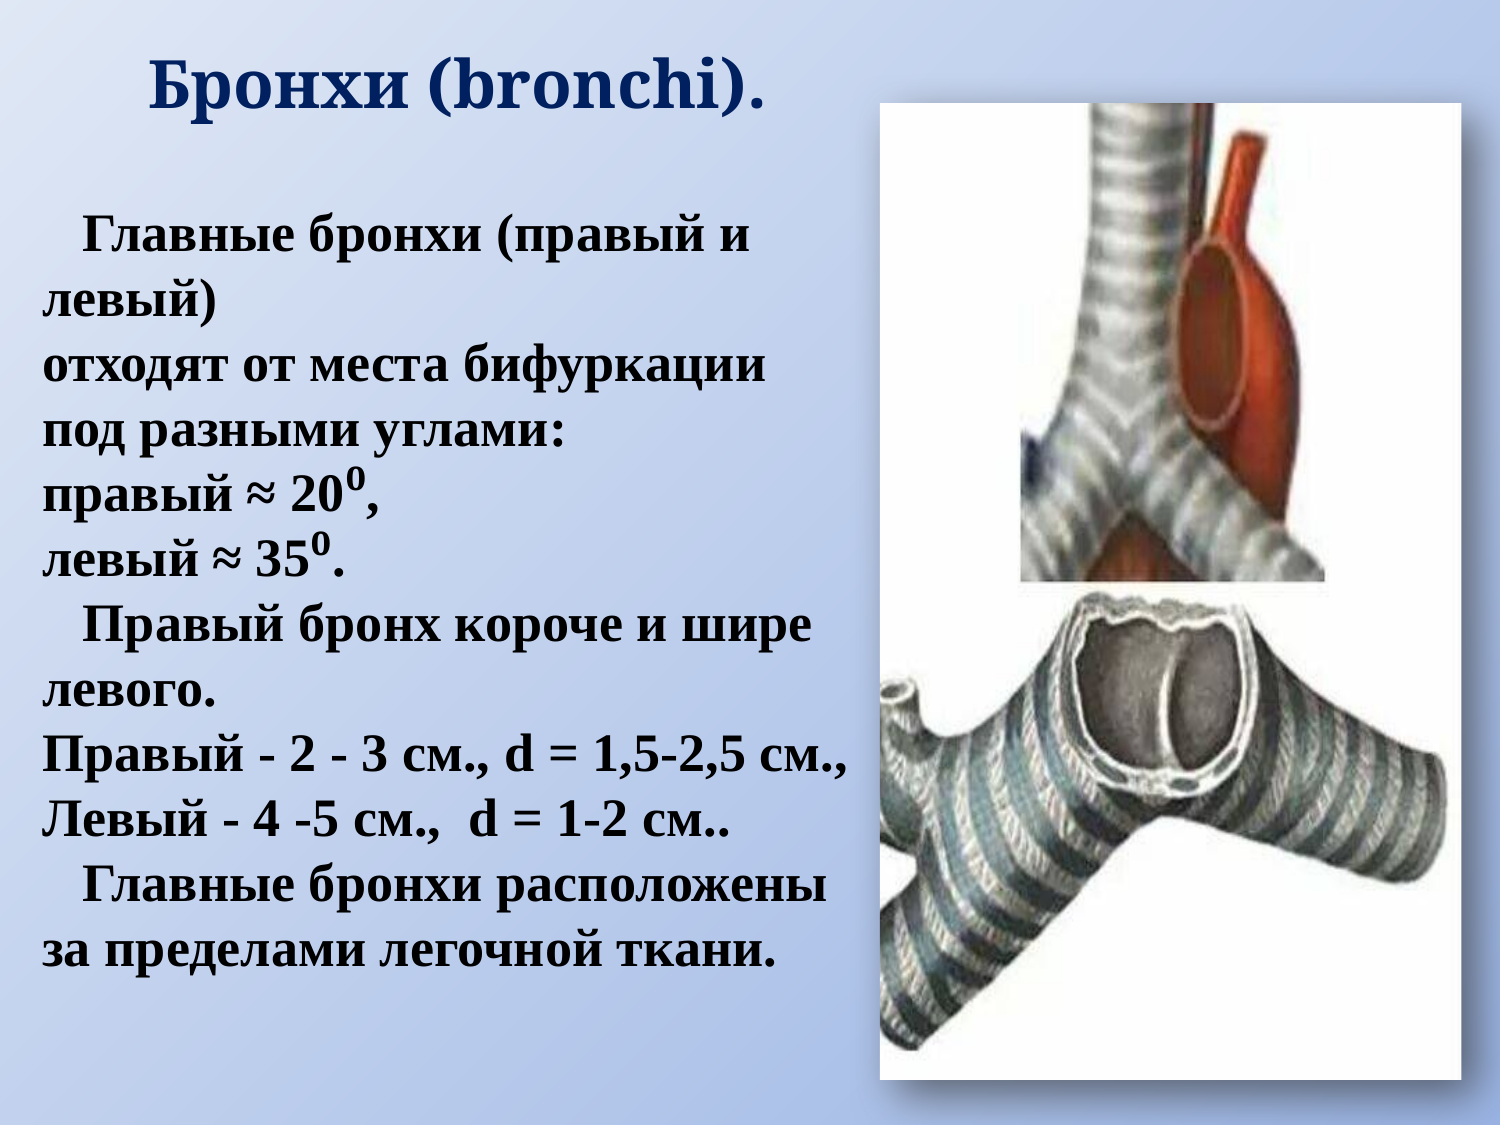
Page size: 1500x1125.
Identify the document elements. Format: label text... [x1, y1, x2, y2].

picture [879, 103, 1462, 1080]
title Бронхи (bronchi). [90, 16, 824, 147]
text_box Главные бронхи (правый и левый) отходят от места бифуркации под разными углами: правый ≈ 20⁰, левый ≈ 35⁰. Правый бронх короче и шире левого. Правый - 2 - 3 см., d = 1,5-2,5 см., Левый - 4 -5 см., d = 1-2 cм.. Главные бронхи расположены за пределами легочной ткани. [27, 190, 874, 985]
